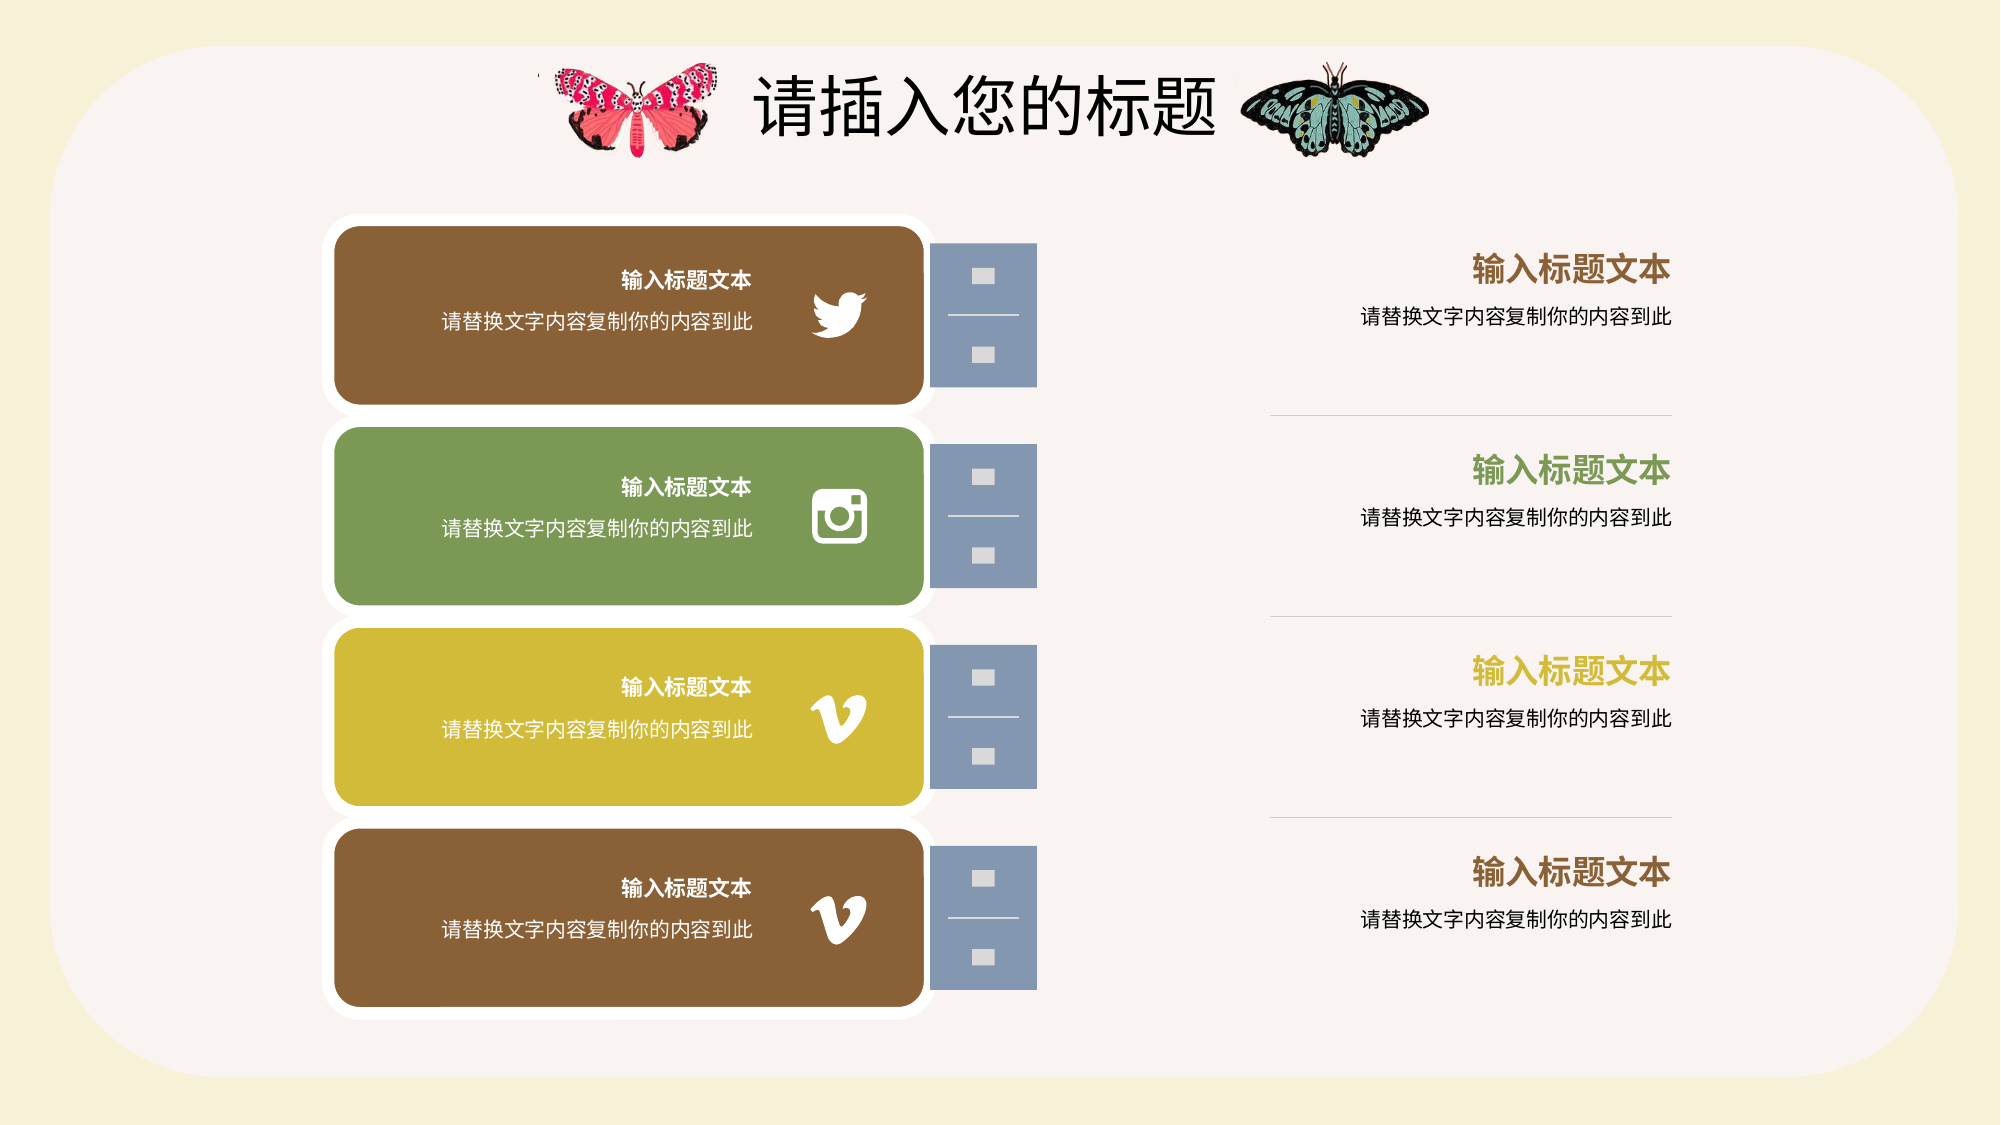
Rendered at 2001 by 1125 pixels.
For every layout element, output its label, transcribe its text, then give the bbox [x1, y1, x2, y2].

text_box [328, 822, 1672, 1014]
text_box 请插入您的标题 [736, 57, 1234, 152]
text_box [328, 621, 1672, 813]
picture [538, 47, 735, 162]
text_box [328, 420, 1672, 612]
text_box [328, 219, 1672, 411]
picture [1235, 57, 1433, 164]
